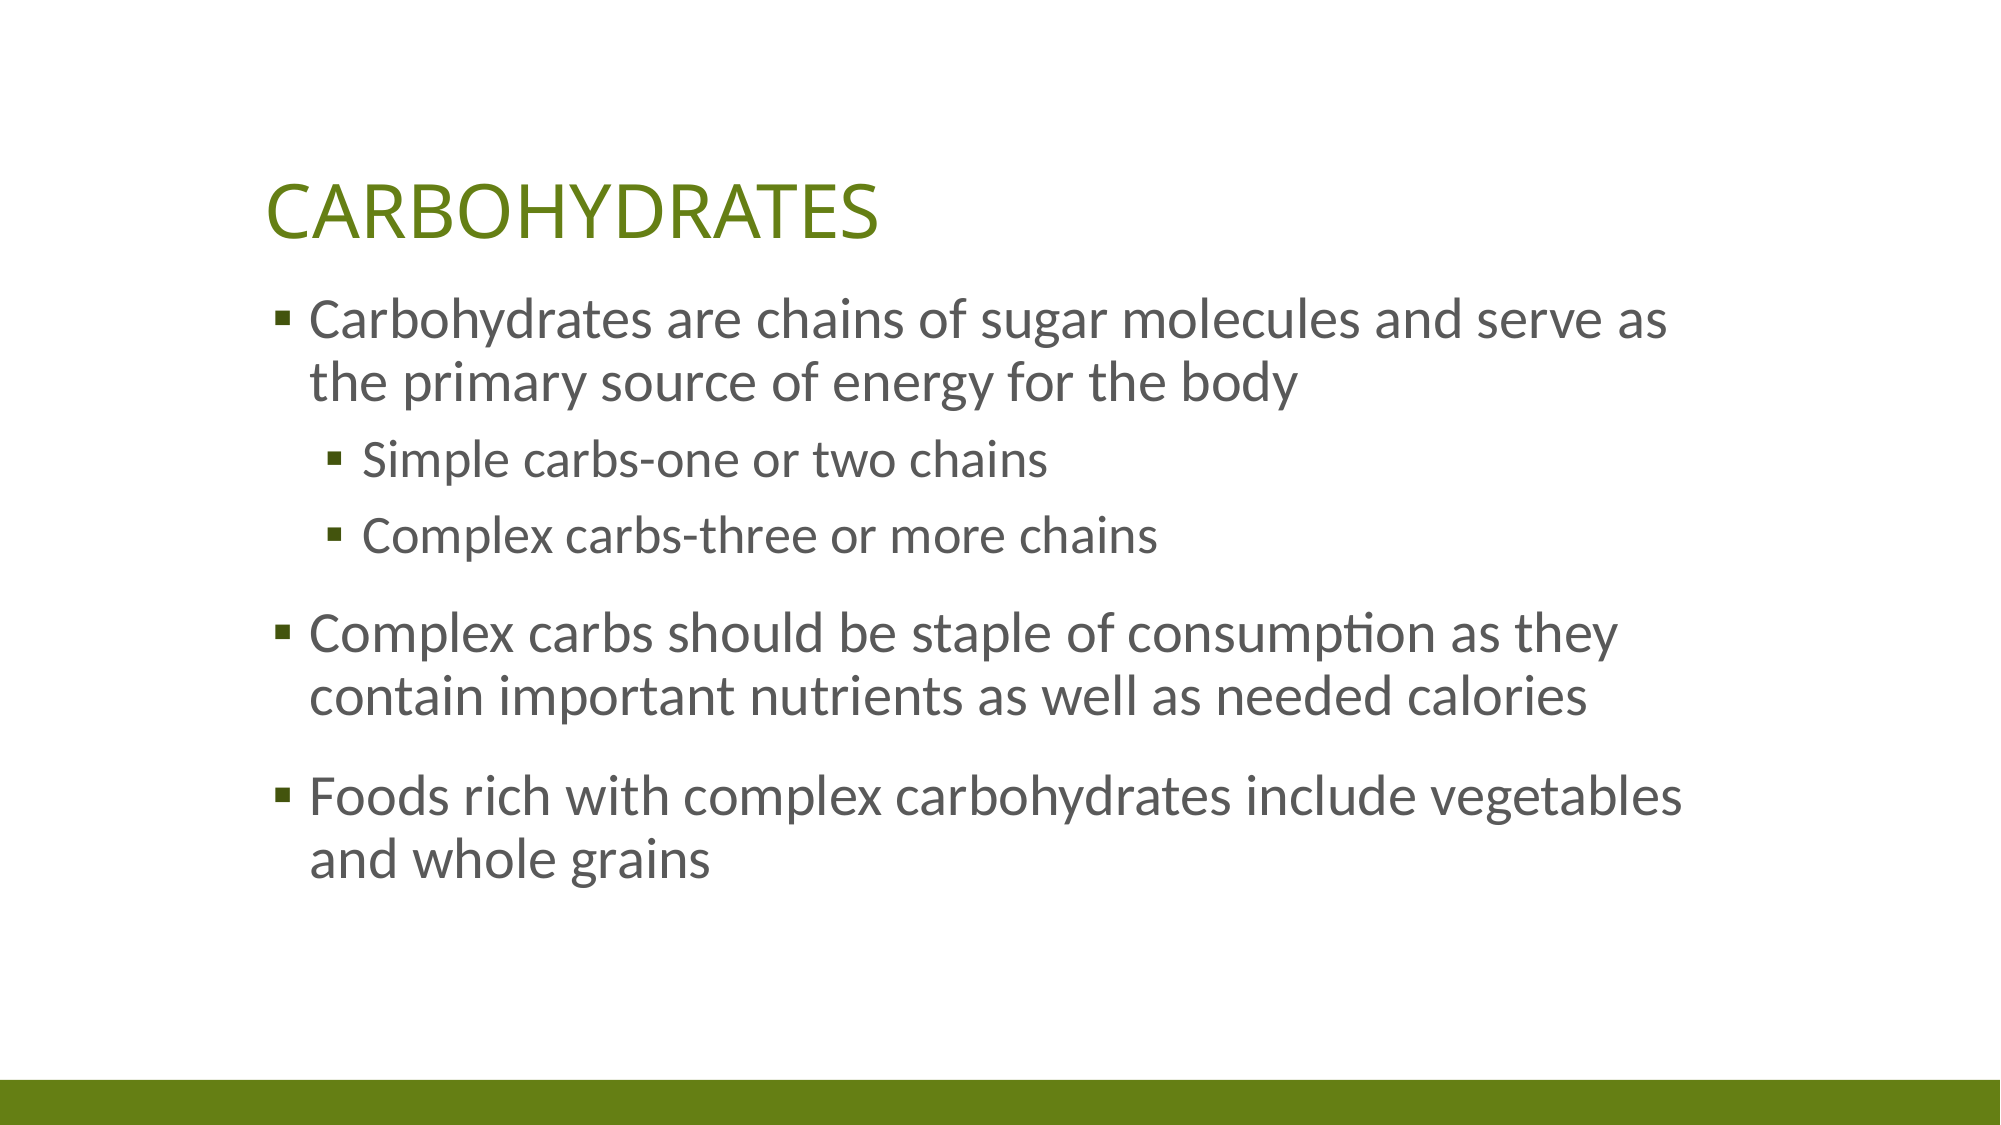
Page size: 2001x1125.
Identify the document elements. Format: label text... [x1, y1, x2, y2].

title Carbohydrates [249, 75, 1750, 263]
list Carbohydrates are chains of sugar molecules and serve as the primary source of energy for the body Simple carbs-one or two chains Complex carbs-three or more chains Complex carbs should be staple of consumption as they contain important nutrients as well as needed calories Foods rich with complex carbohydrates include vegetables and whole grains [249, 281, 1750, 1013]
